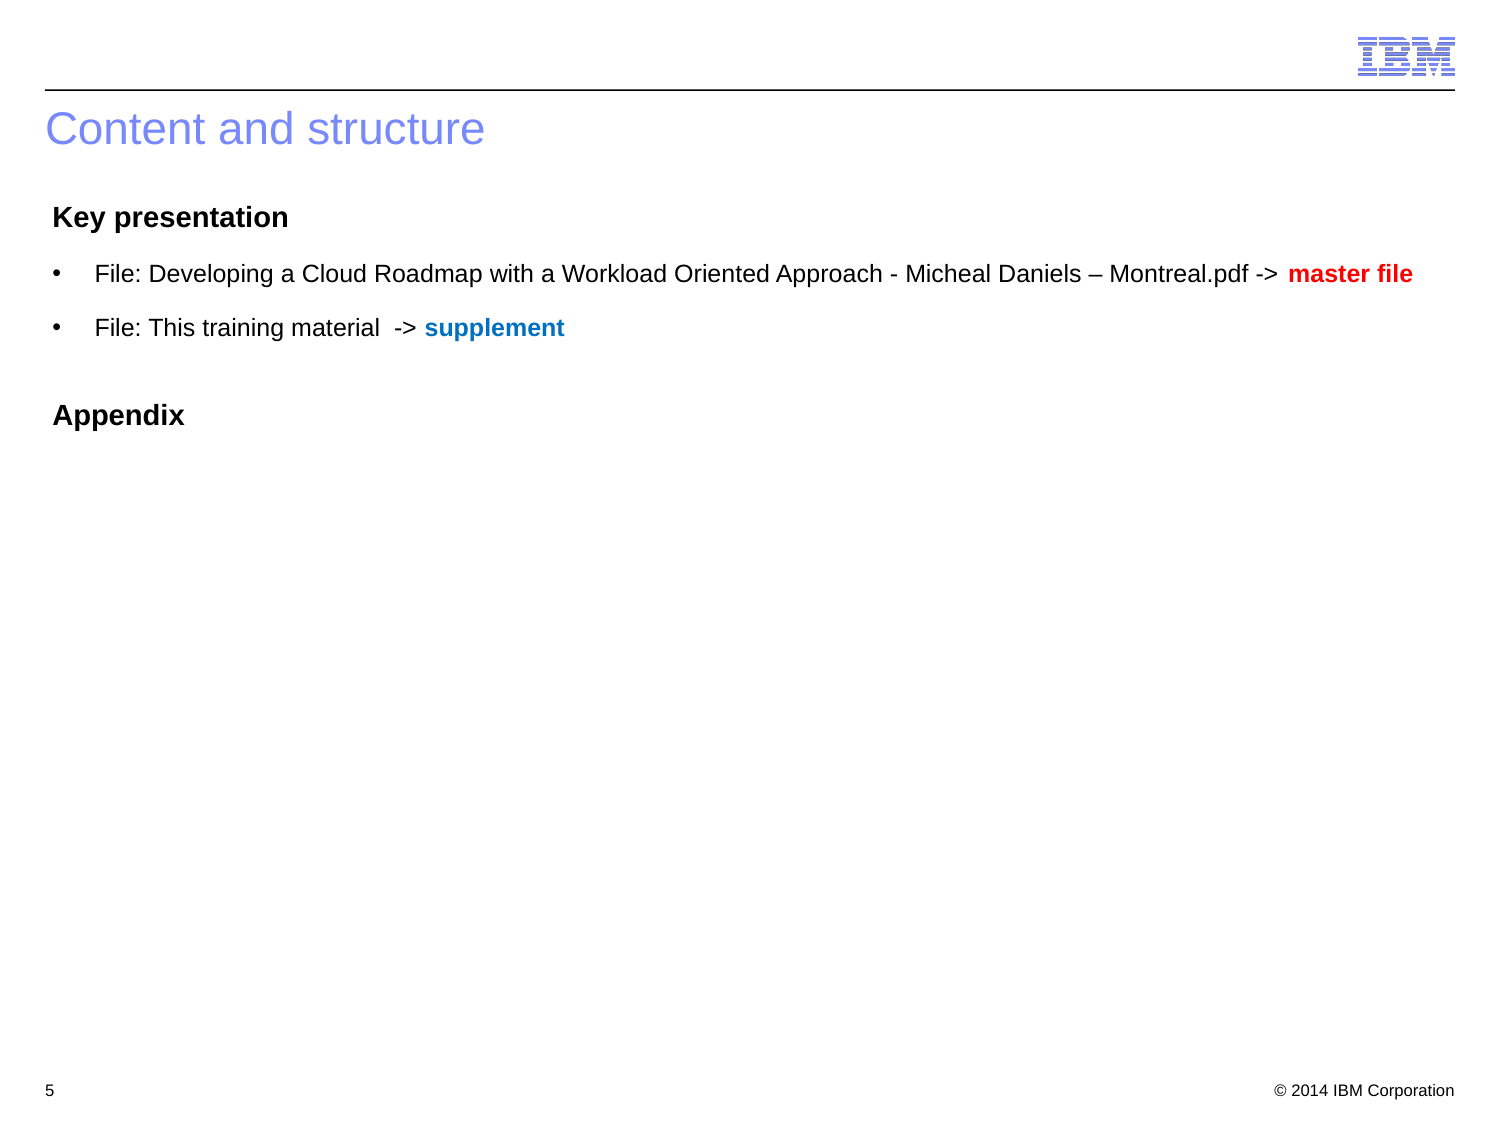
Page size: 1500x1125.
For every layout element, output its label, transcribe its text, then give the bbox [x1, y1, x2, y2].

text_box Key presentation File: Developing a Cloud Roadmap with a Workload Oriented Approach - Micheal Daniels – Montreal.pdf -> master file File: This training material -> supplement Appendix [37, 195, 1436, 700]
slide_number 5 [29, 1072, 91, 1103]
picture [1358, 37, 1455, 76]
title Content and structure [29, 97, 1456, 203]
